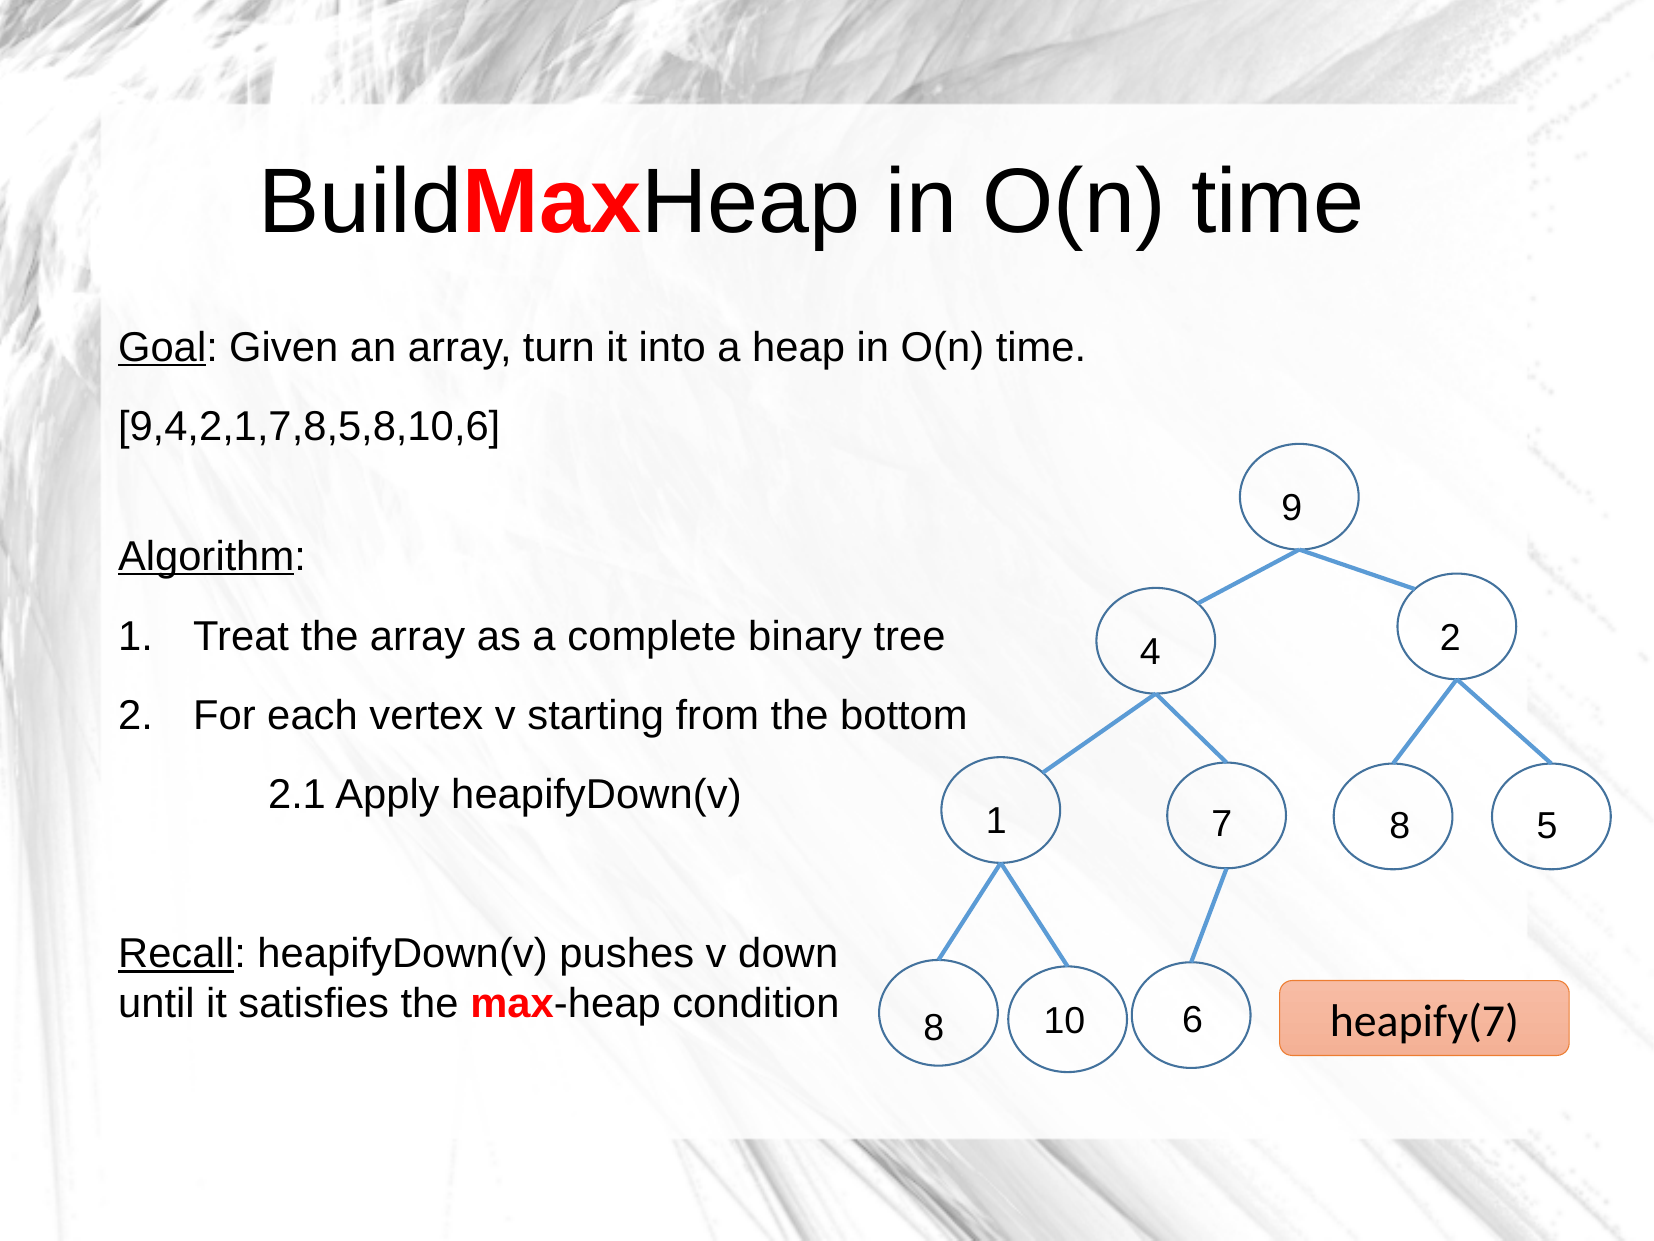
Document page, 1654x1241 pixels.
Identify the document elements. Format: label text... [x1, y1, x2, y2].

text_box [1238, 442, 1360, 549]
text_box 5 [1521, 793, 1617, 854]
text_box [1130, 961, 1252, 1069]
text_box [1490, 762, 1606, 871]
text_box 4 [1125, 619, 1185, 680]
list Goal: Given an array, turn it into a heap in O(n) time. [9,4,2,1,7,8,5,8,10,6] Algorithm: Treat the array as a complete binary tree For each vertex v starting from the bottom 2.1 Apply heapifyDown(v) Recall: heapifyDown(v) pushes v down until it satisfies the max-heap condition [118, 319, 1571, 1102]
text_box 1 [971, 788, 1031, 849]
text_box [1095, 586, 1217, 693]
picture [0, 0, 1654, 1241]
text_box 8 [1374, 793, 1434, 853]
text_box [1155, 693, 1227, 763]
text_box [1191, 868, 1227, 963]
text_box 7 [1196, 791, 1256, 852]
text_box 10 [1029, 989, 1115, 1049]
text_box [1042, 693, 1156, 773]
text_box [1197, 549, 1300, 604]
text_box 9 [1266, 475, 1346, 536]
text_box 8 [908, 995, 968, 1056]
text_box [1457, 679, 1552, 764]
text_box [1392, 679, 1457, 764]
text_box 6 [1167, 987, 1227, 1048]
title BuildMaxHeap in O(n) time [118, 112, 1506, 281]
text_box [1007, 965, 1129, 1074]
text_box [1332, 762, 1454, 871]
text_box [938, 862, 1001, 960]
text_box [878, 958, 999, 1067]
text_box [1300, 549, 1415, 589]
text_box [1166, 761, 1288, 870]
text_box [940, 756, 1062, 862]
text_box 2 [1424, 605, 1485, 665]
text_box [1000, 862, 1068, 967]
text_box heapify(7) [1279, 979, 1570, 1057]
text_box [1396, 572, 1518, 679]
